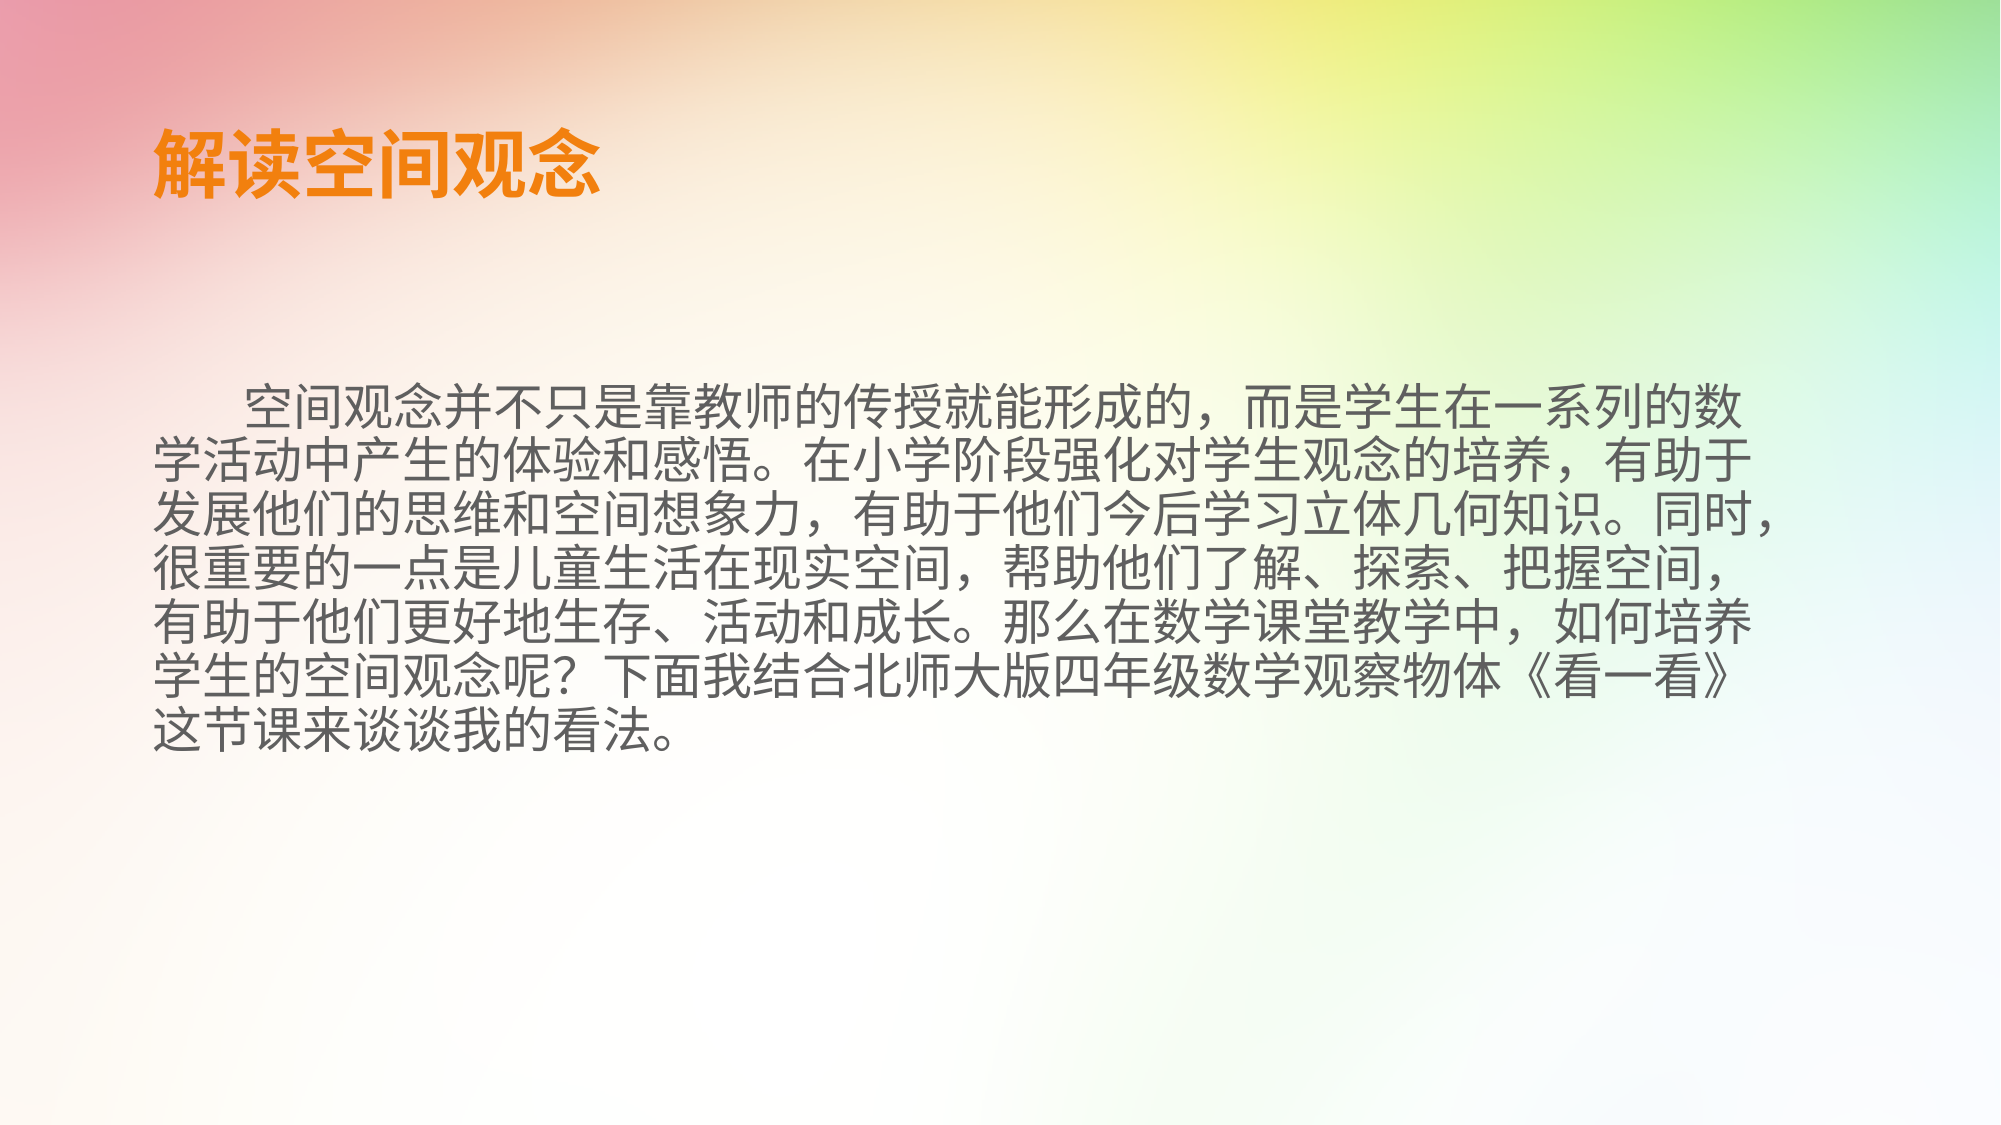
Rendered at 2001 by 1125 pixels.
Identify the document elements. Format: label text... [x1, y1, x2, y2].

title 解读空间观念 [137, 59, 1863, 278]
picture [0, 0, 2001, 1125]
list 空间观念并不只是靠教师的传授就能形成的，而是学生在一系列的数学活动中产生的体验和感悟。在小学阶段强化对学生观念的培养，有助于发展他们的思维和空间想象力，有助于他们今后学习立体几何知识。同时，很重要的一点是儿童生活在现实空间，帮助他们了解、探索、把握空间，有助于他们更好地生存、活动和成长。那么在数学课堂教学中，如何培养学生的空间观念呢？下面我结合北师大版四年级数学观察物体《看一看》这节课来谈谈我的看法。 [137, 299, 1793, 1014]
